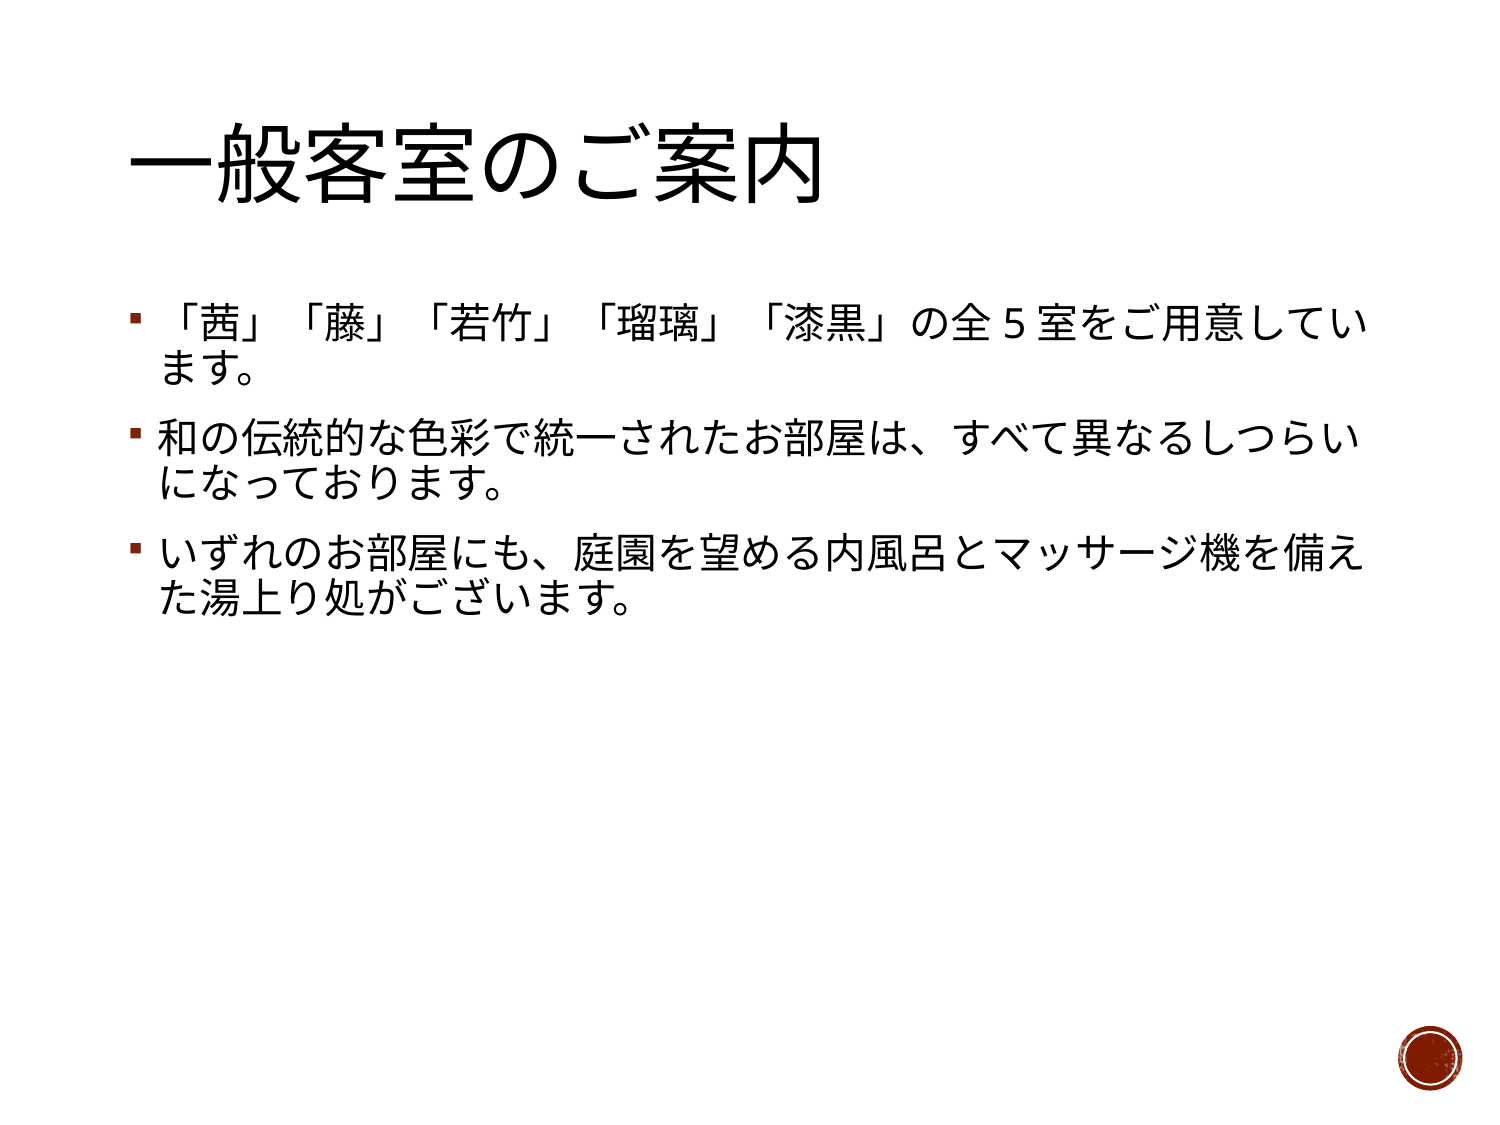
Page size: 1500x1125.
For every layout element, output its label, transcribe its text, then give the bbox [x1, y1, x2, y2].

list 「茜」「藤」「若竹」「瑠璃」「漆黒」の全5室をご用意しています。 和の伝統的な色彩で統一されたお部屋は、すべて異なるしつらいになっております。 いずれのお部屋にも、庭園を望める内風呂とマッサージ機を備えた湯上り処がございます。 [112, 295, 1388, 680]
title 一般客室のご案内 [112, 79, 1388, 257]
